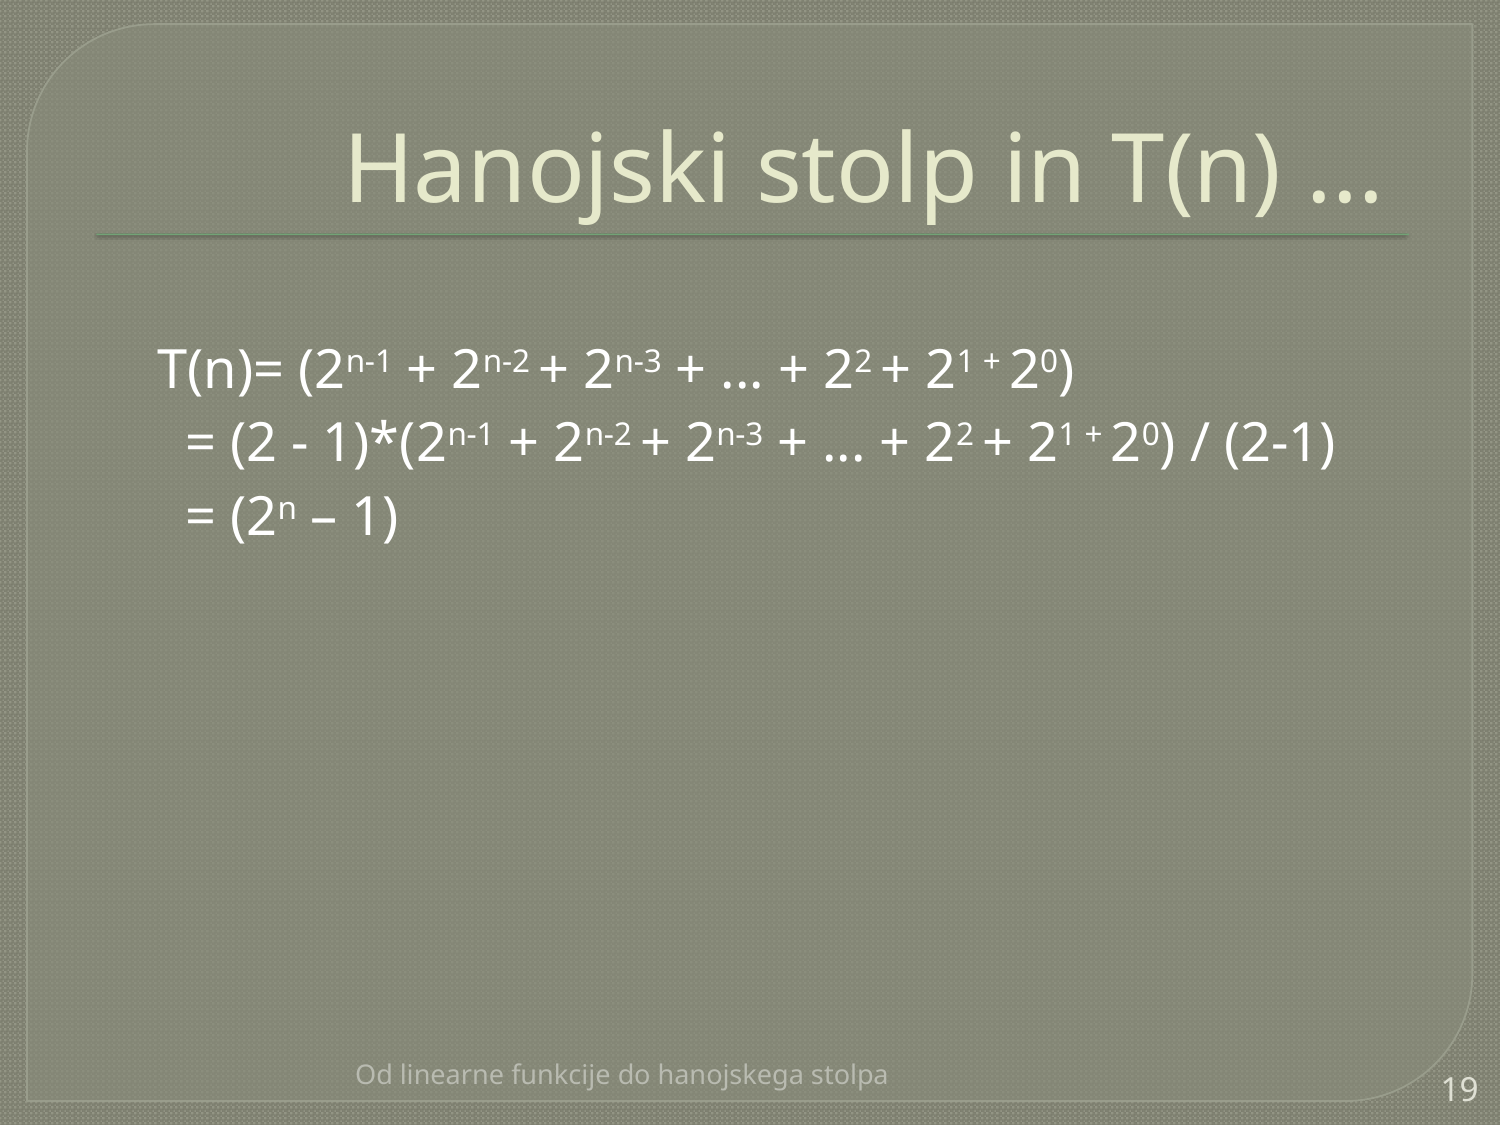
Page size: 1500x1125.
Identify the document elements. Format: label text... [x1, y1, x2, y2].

footer Od linearne funkcije do hanojskega stolpa [212, 1050, 904, 1095]
text_box T(n)= (2n-1 + 2n-2 + 2n-3 + ... + 22 + 21 + 20) = (2 - 1)*(2n-1 + 2n-2 + 2n-3 + ... + 22 + 21 + 20) / (2-1) = (2n – 1) [75, 253, 1447, 1050]
slide_number 19 [1417, 1068, 1494, 1114]
title Hanojski stolp in T(n) ... [75, 41, 1425, 230]
